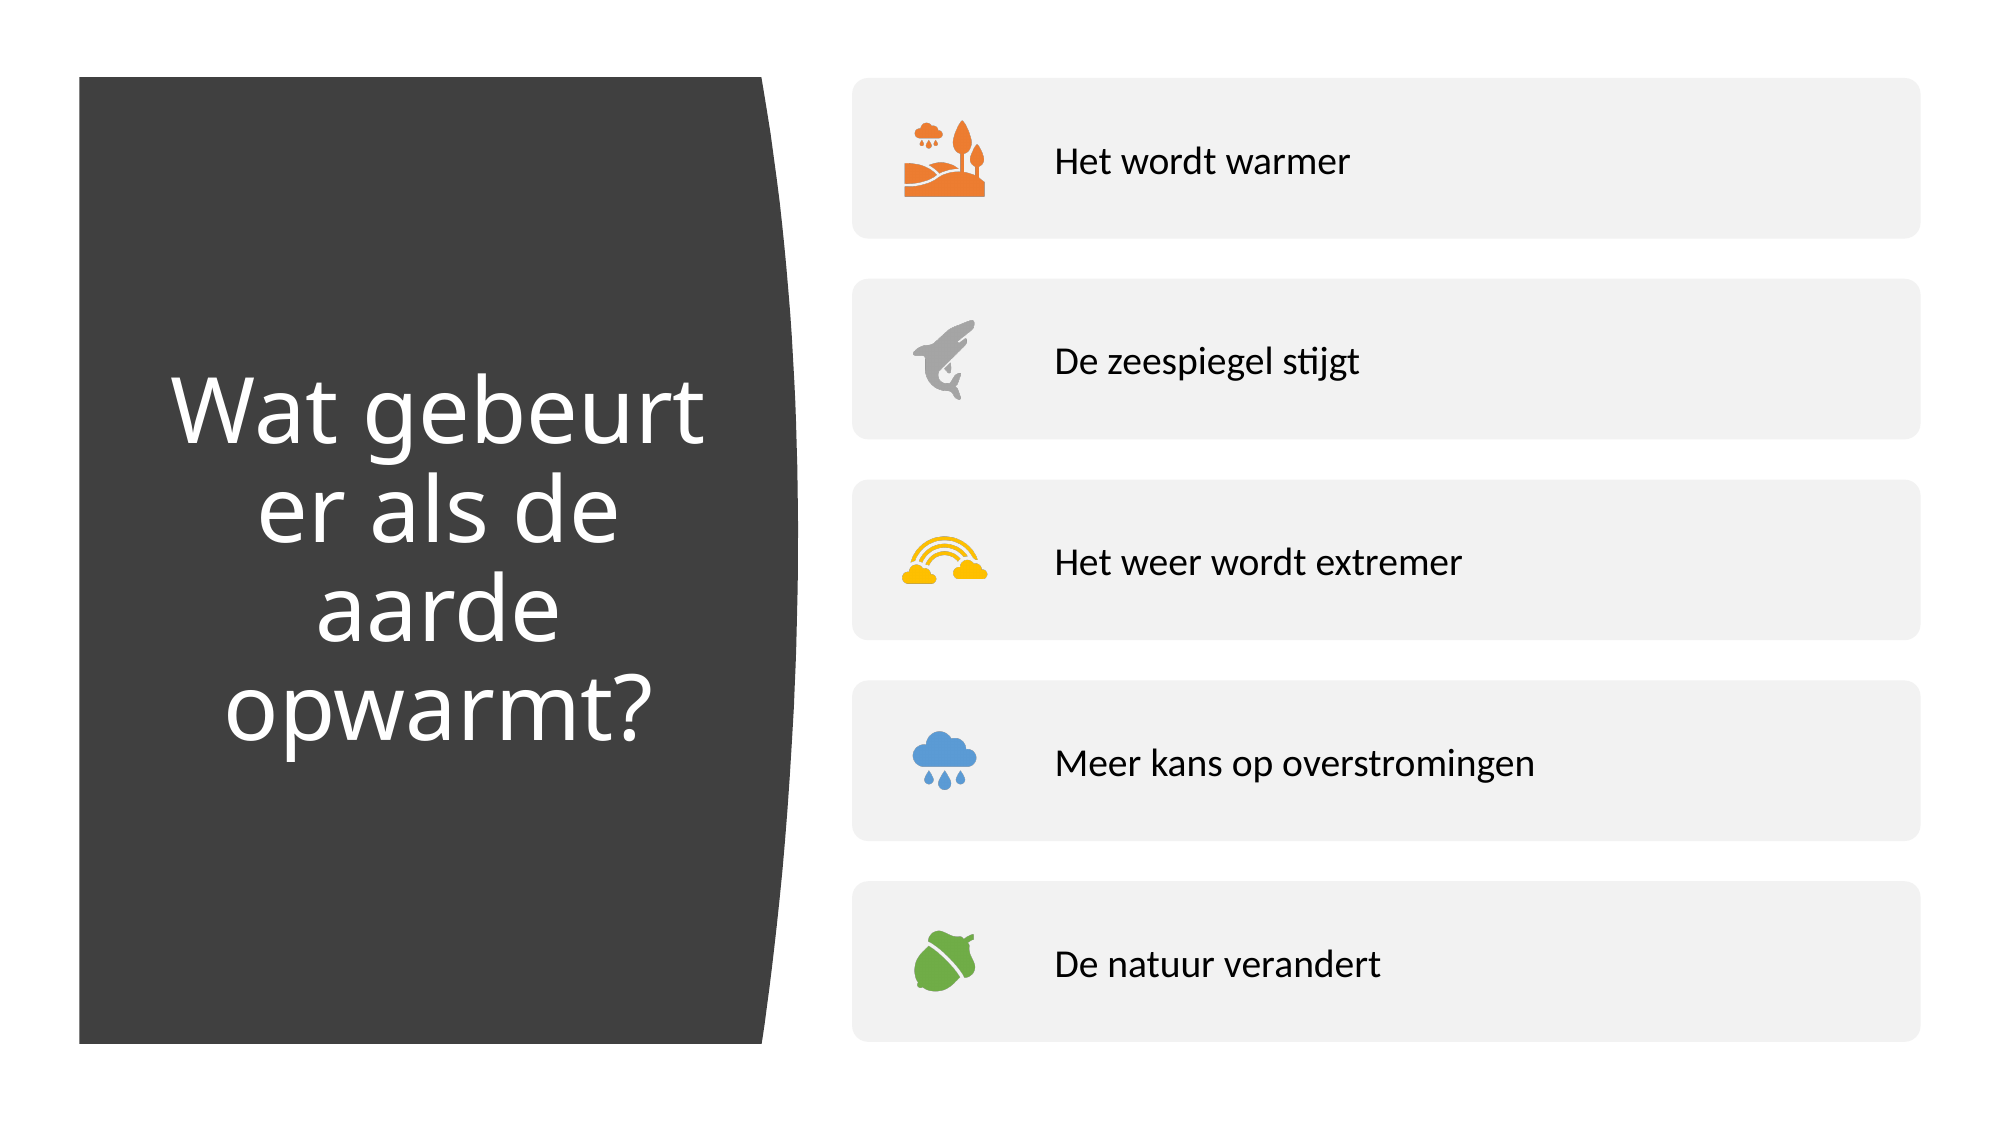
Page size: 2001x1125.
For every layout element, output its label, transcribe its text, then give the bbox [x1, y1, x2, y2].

text_box [78, 76, 800, 1045]
title Wat gebeurt er als de aarde opwarmt? [126, 169, 752, 956]
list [852, 77, 1921, 1043]
